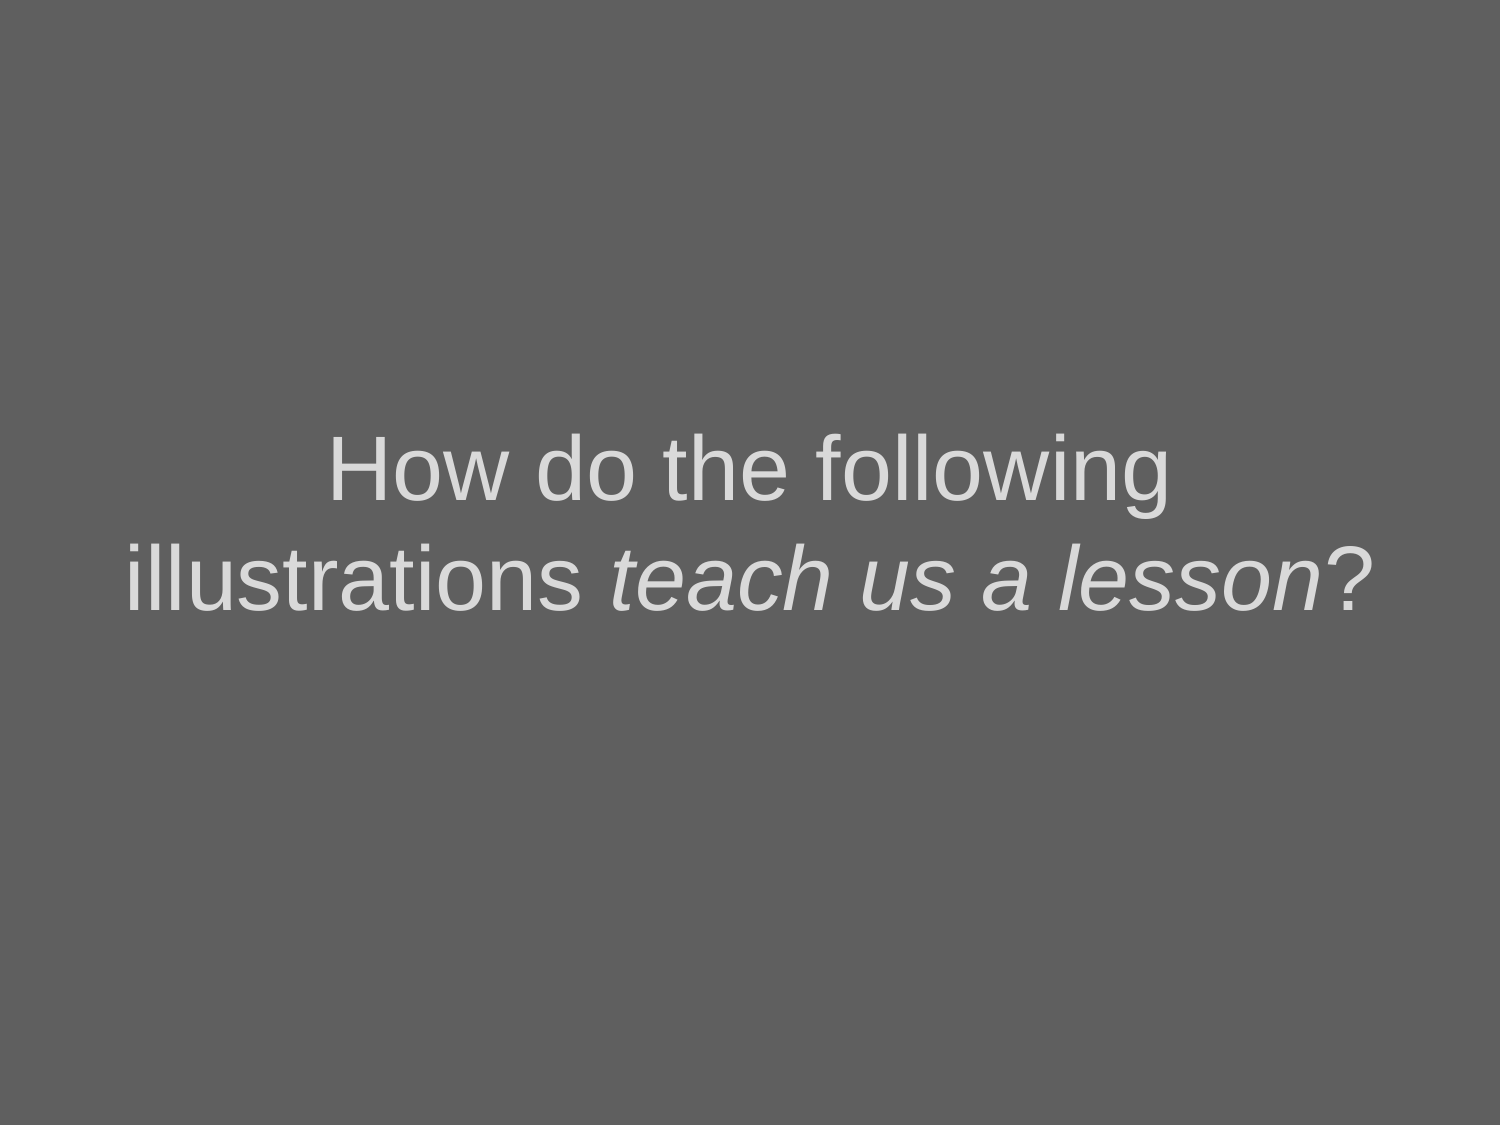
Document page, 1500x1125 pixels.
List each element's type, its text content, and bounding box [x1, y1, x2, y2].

title How do the following illustrations teach us a lesson? [74, 424, 1426, 613]
